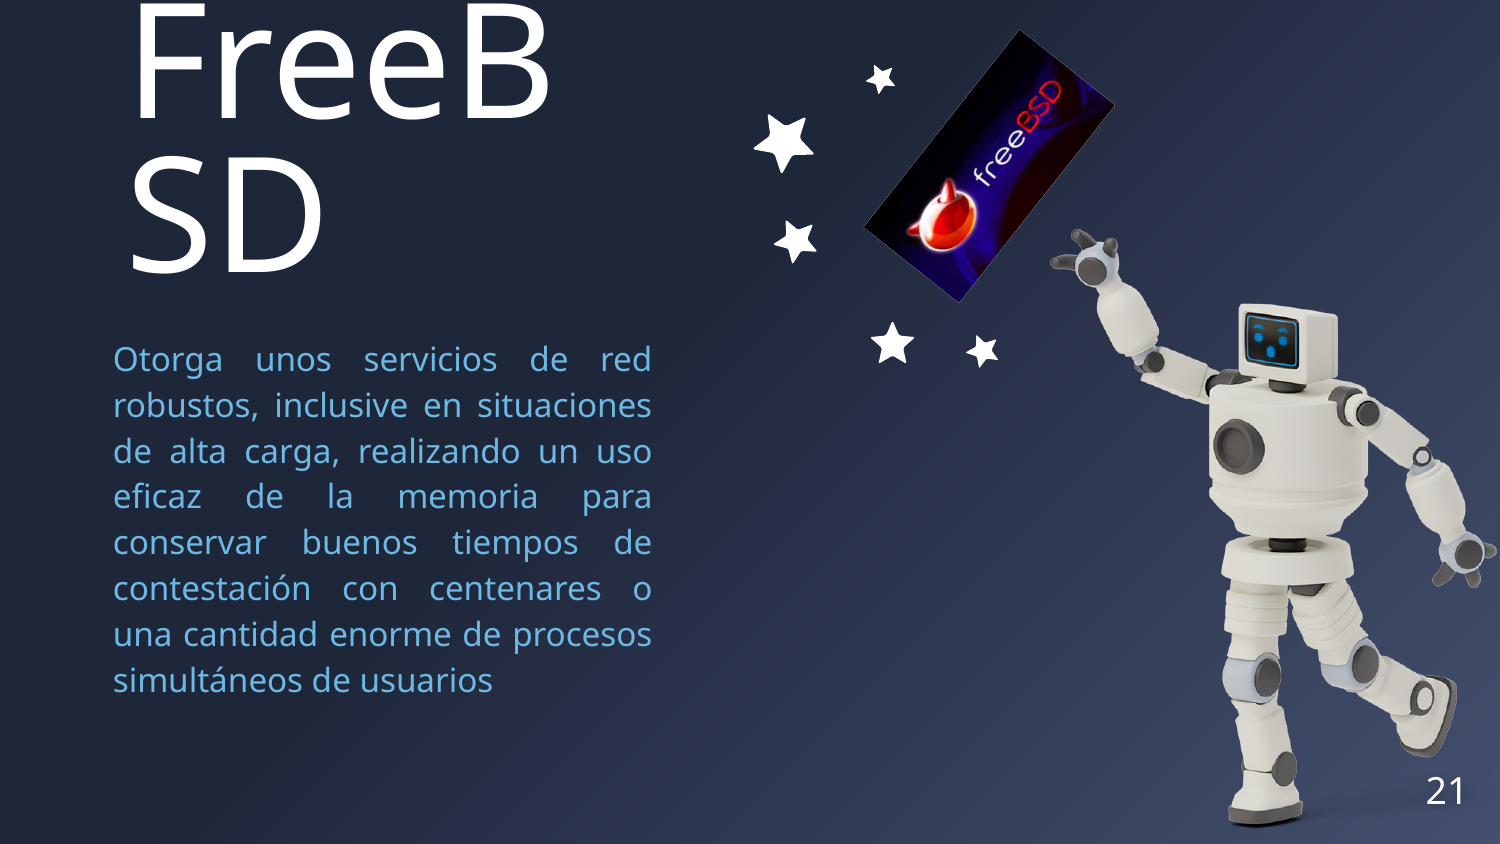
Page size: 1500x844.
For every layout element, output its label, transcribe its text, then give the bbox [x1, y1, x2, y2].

title FreeBSD [125, 101, 571, 303]
text_box [753, 114, 814, 174]
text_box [1050, 229, 1497, 830]
text_box [870, 321, 915, 364]
picture [862, 30, 1115, 302]
text_box [966, 335, 998, 368]
text_box [773, 220, 817, 264]
text_box [865, 65, 895, 94]
subtitle Otorga unos servicios de red robustos, inclusive en situaciones de alta carga, realizando un uso eficaz de la memoria para conservar buenos tiempos de contestación con centenares o una cantidad enorme de procesos simultáneos de usuarios [112, 332, 654, 560]
